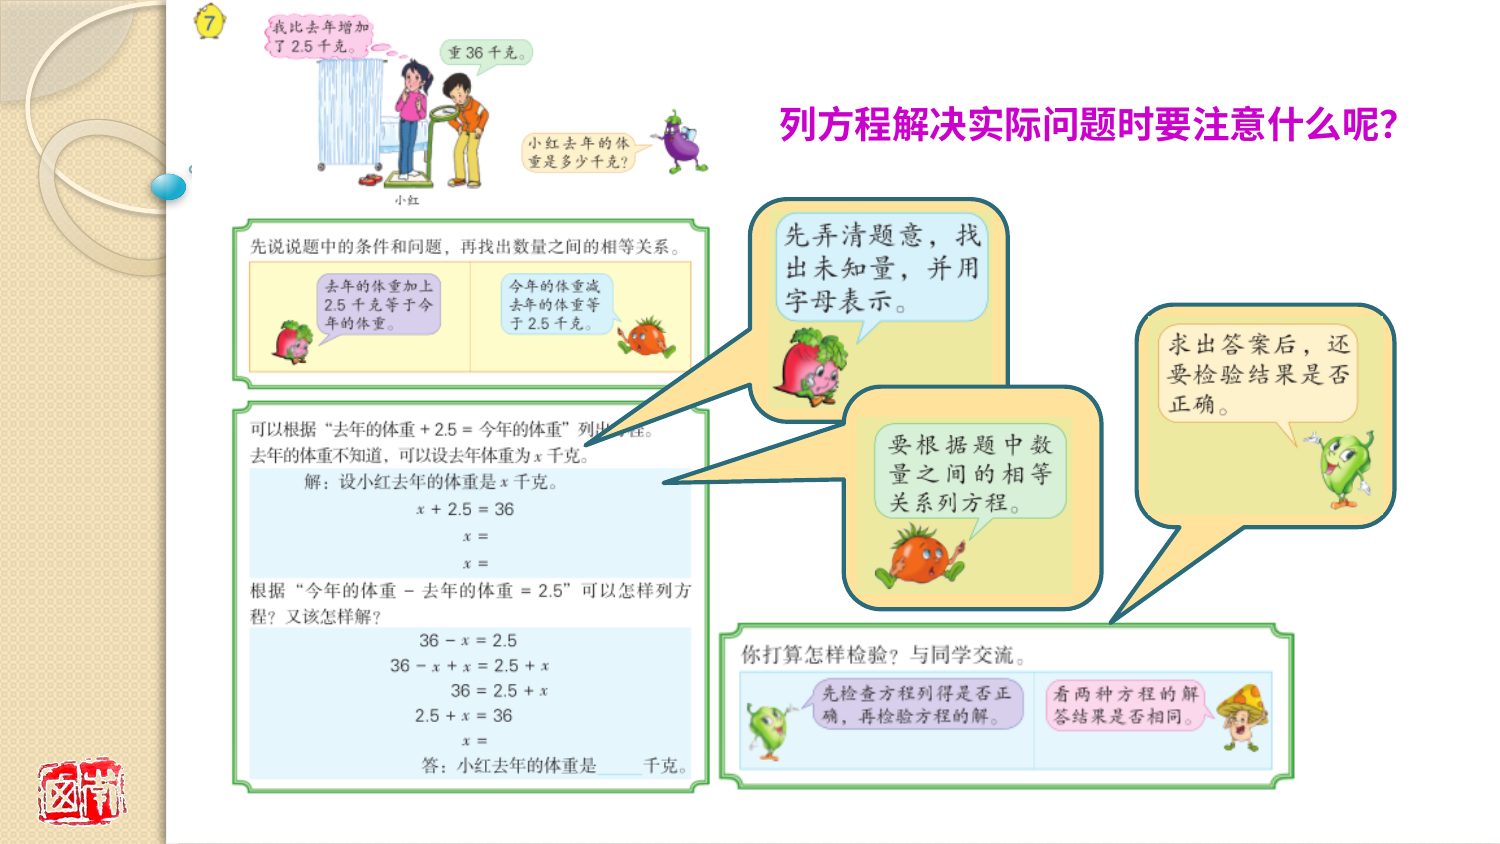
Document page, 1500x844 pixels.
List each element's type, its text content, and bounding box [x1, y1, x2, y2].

picture [191, 0, 1301, 800]
picture [34, 755, 130, 827]
text_box 列方程解决实际问题时要注意什么呢？ [765, 93, 1433, 154]
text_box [749, 198, 1008, 422]
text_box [843, 386, 1102, 610]
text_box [1136, 304, 1395, 528]
